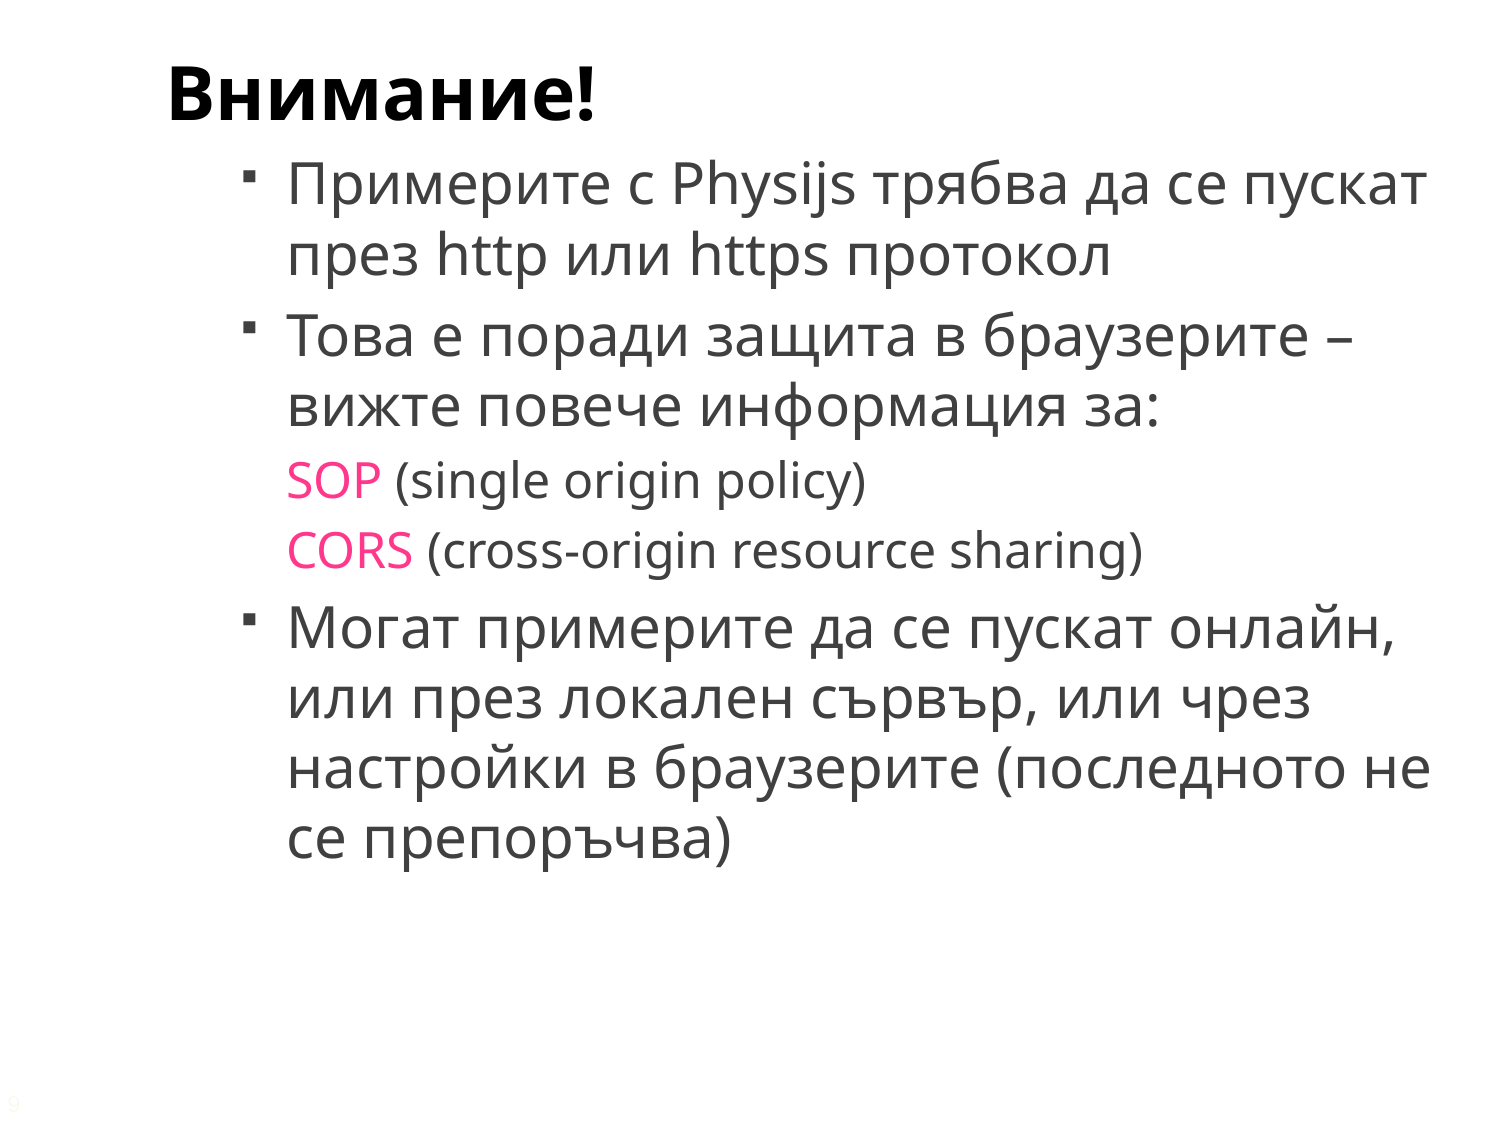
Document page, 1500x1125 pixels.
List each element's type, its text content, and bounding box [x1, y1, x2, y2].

list Внимание! Примерите с Physijs трябва да се пускат през http или https протокол Това е поради защита в браузерите – вижте повече информация за: SOP (single origin policy) CORS (cross-origin resource sharing) Могат примерите да се пускат онлайн, или през локален сървър, или чрез настройки в браузерите (последното не се препоръчва) [150, 37, 1488, 1113]
